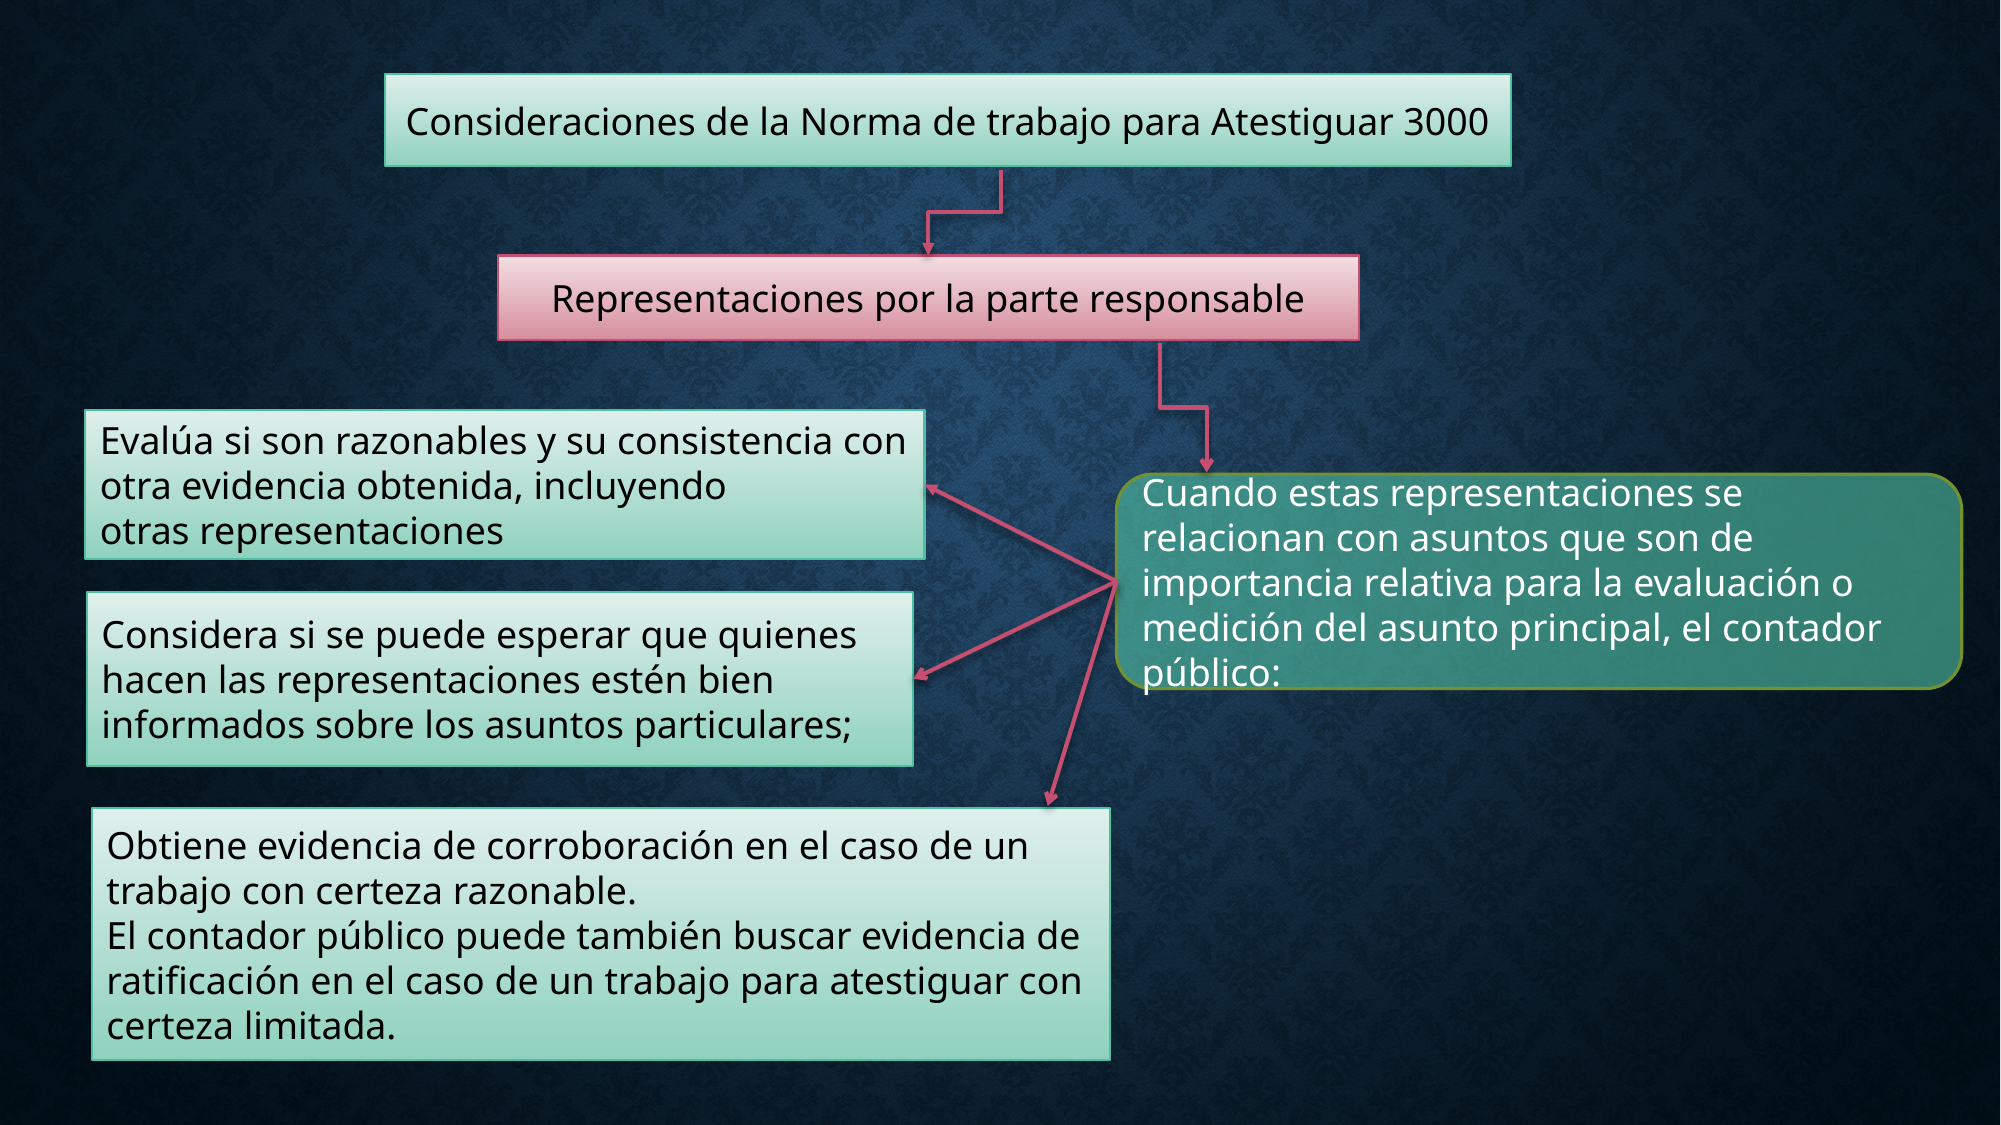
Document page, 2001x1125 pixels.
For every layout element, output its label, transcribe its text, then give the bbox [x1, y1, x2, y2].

text_box Cuando estas representaciones se relacionan con asuntos que son de importancia relativa para la evaluación o medición del asunto principal, el contador público: [1121, 472, 1964, 691]
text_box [1117, 383, 1249, 432]
text_box Obtiene evidencia de corroboración en el caso de un trabajo con certeza razonable. El contador público puede también buscar evidencia de ratificación en el caso de un trabajo para atestiguar con certeza limitada. [91, 807, 1111, 1061]
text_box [1047, 580, 1117, 807]
text_box Consideraciones de la Norma de trabajo para Atestiguar 3000 [384, 73, 1512, 167]
text_box Representaciones por la parte responsable [497, 254, 1360, 341]
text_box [924, 483, 1117, 580]
text_box Evalúa si son razonables y su consistencia con otra evidencia obtenida, incluyendo otras representaciones [84, 409, 926, 560]
text_box Considera si se puede esperar que quienes hacen las representaciones estén bien informados sobre los asuntos particulares; [86, 591, 914, 767]
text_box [921, 176, 1008, 250]
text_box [912, 580, 1047, 680]
